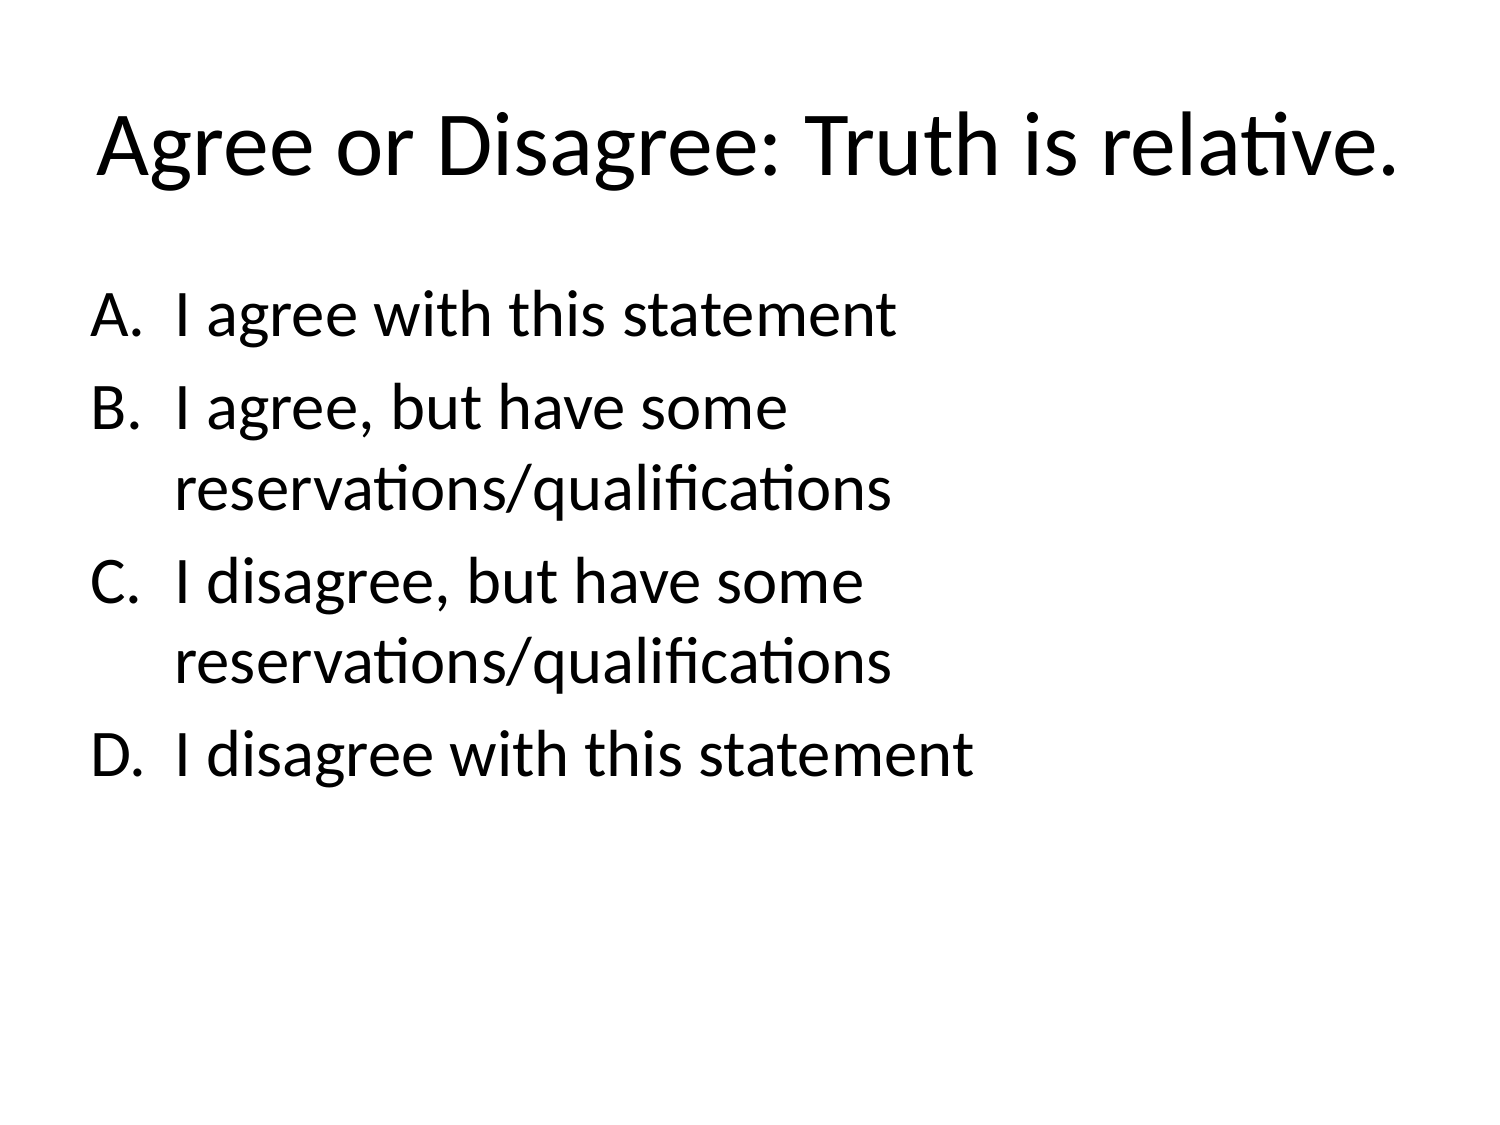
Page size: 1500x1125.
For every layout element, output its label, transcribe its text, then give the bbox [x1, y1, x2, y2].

list I agree with this statement I agree, but have some reservations/qualifications I disagree, but have some reservations/qualifications I disagree with this statement [75, 262, 1425, 1005]
title Agree or Disagree: Truth is relative. [75, 45, 1425, 233]
